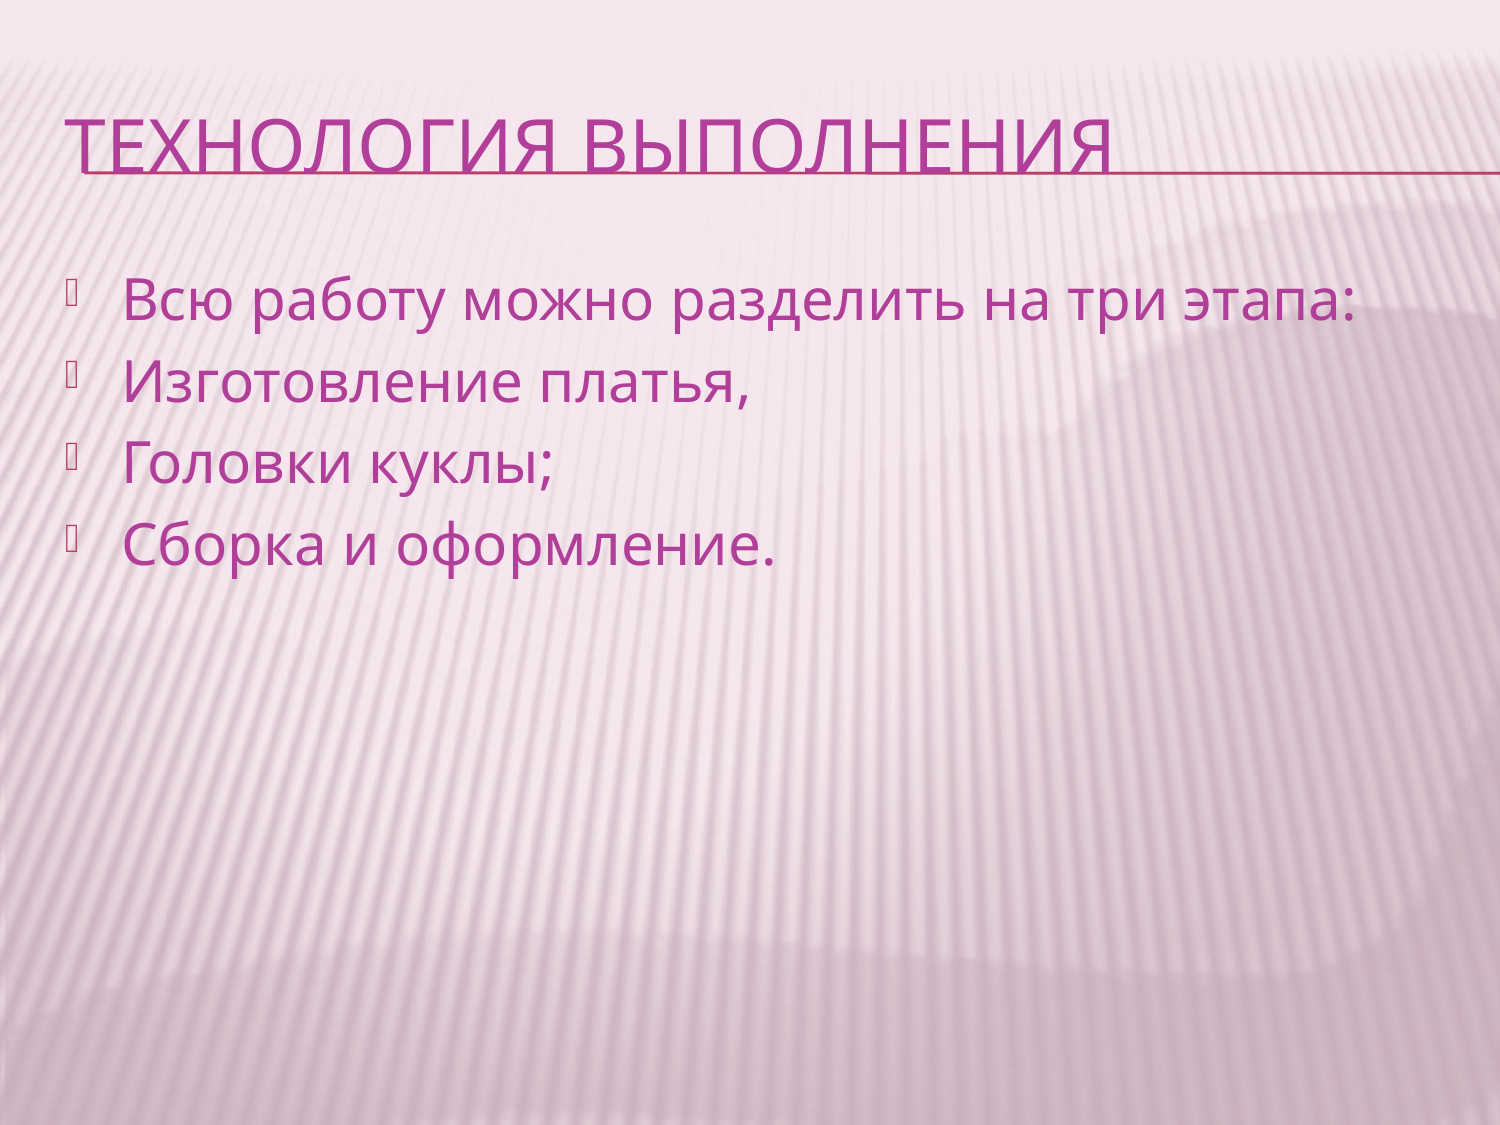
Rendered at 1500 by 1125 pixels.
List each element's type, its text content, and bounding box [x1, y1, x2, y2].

list Всю работу можно разделить на три этапа: Изготовление платья, Головки куклы; Сборка и оформление. [50, 254, 1475, 998]
title Технология выполнения [50, 75, 1475, 213]
